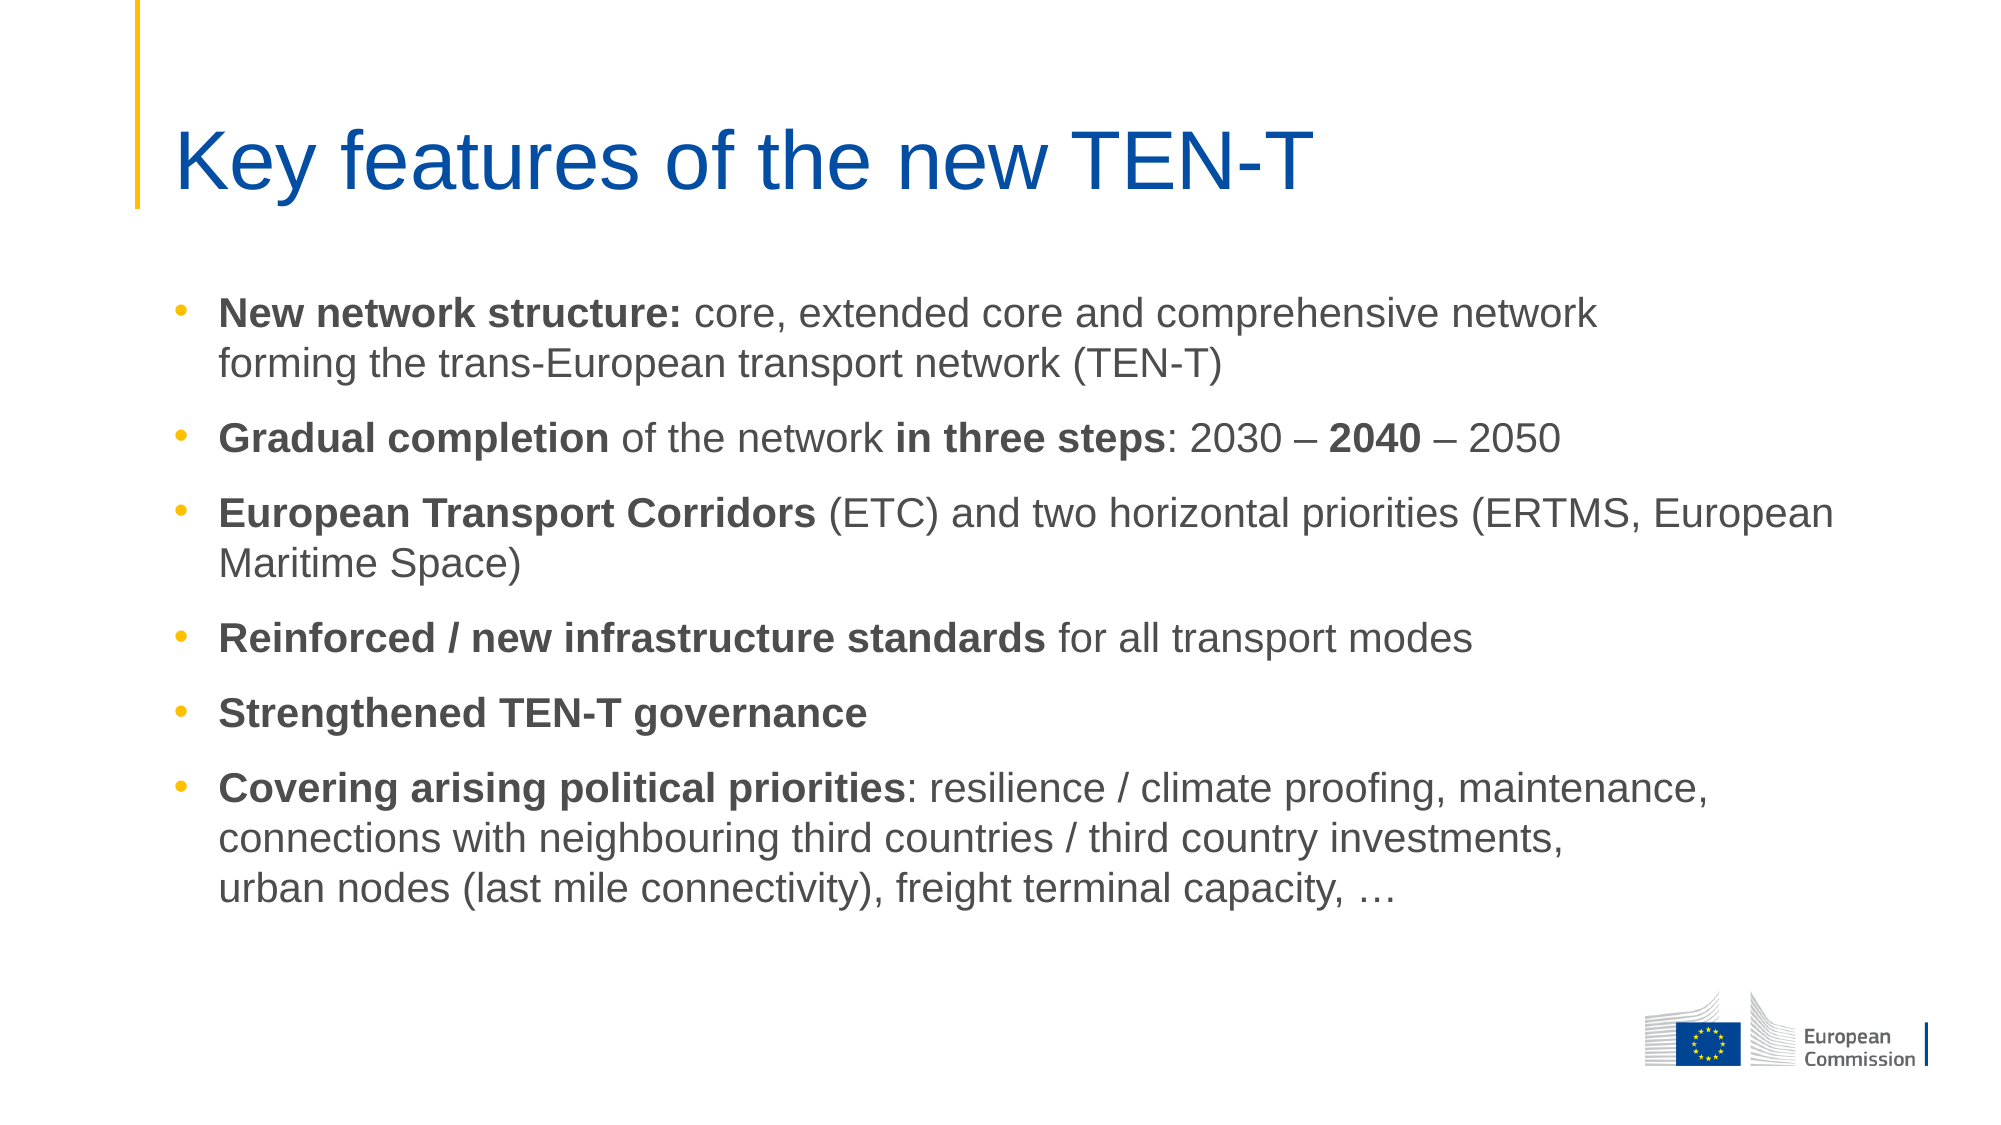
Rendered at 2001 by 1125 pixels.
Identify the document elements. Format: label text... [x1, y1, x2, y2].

title Key features of the new TEN-T [159, 79, 1885, 208]
picture [1645, 991, 1928, 1066]
text_box New network structure: core, extended core and comprehensive network forming the trans-European transport network (TEN-T) Gradual completion of the network in three steps: 2030 – 2040 – 2050 European Transport Corridors (ETC) and two horizontal priorities (ERTMS, European Maritime Space) Reinforced / new infrastructure standards for all transport modes Strengthened TEN-T governance Covering arising political priorities: resilience / climate proofing, maintenance, connections with neighbouring third countries / third country investments, urban nodes (last mile connectivity), freight terminal capacity, … [159, 278, 1958, 919]
